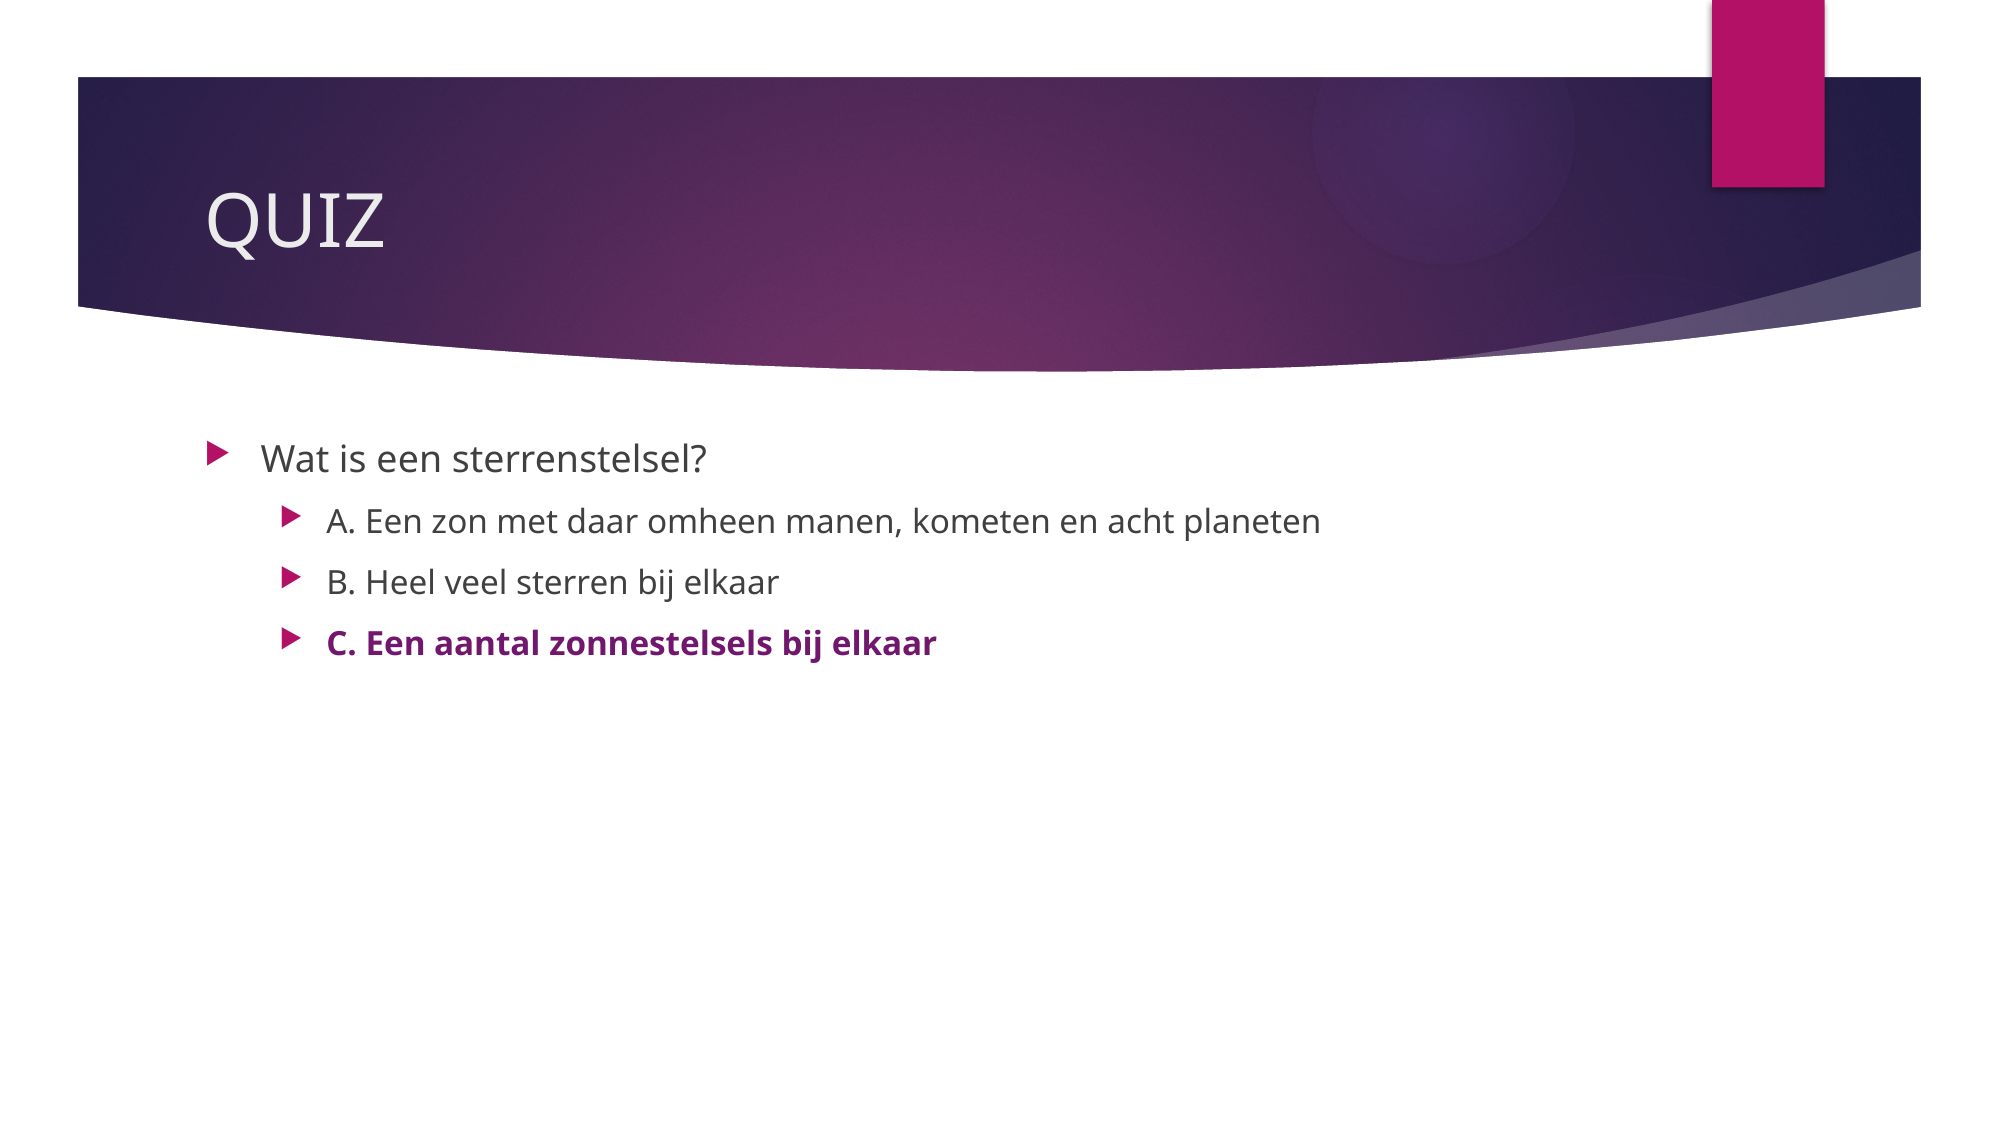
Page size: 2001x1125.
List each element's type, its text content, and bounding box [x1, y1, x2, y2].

list Wat is een sterrenstelsel? A. Een zon met daar omheen manen, kometen en acht planeten B. Heel veel sterren bij elkaar C. Een aantal zonnestelsels bij elkaar [189, 427, 1638, 988]
title QUIZ [189, 159, 1627, 276]
